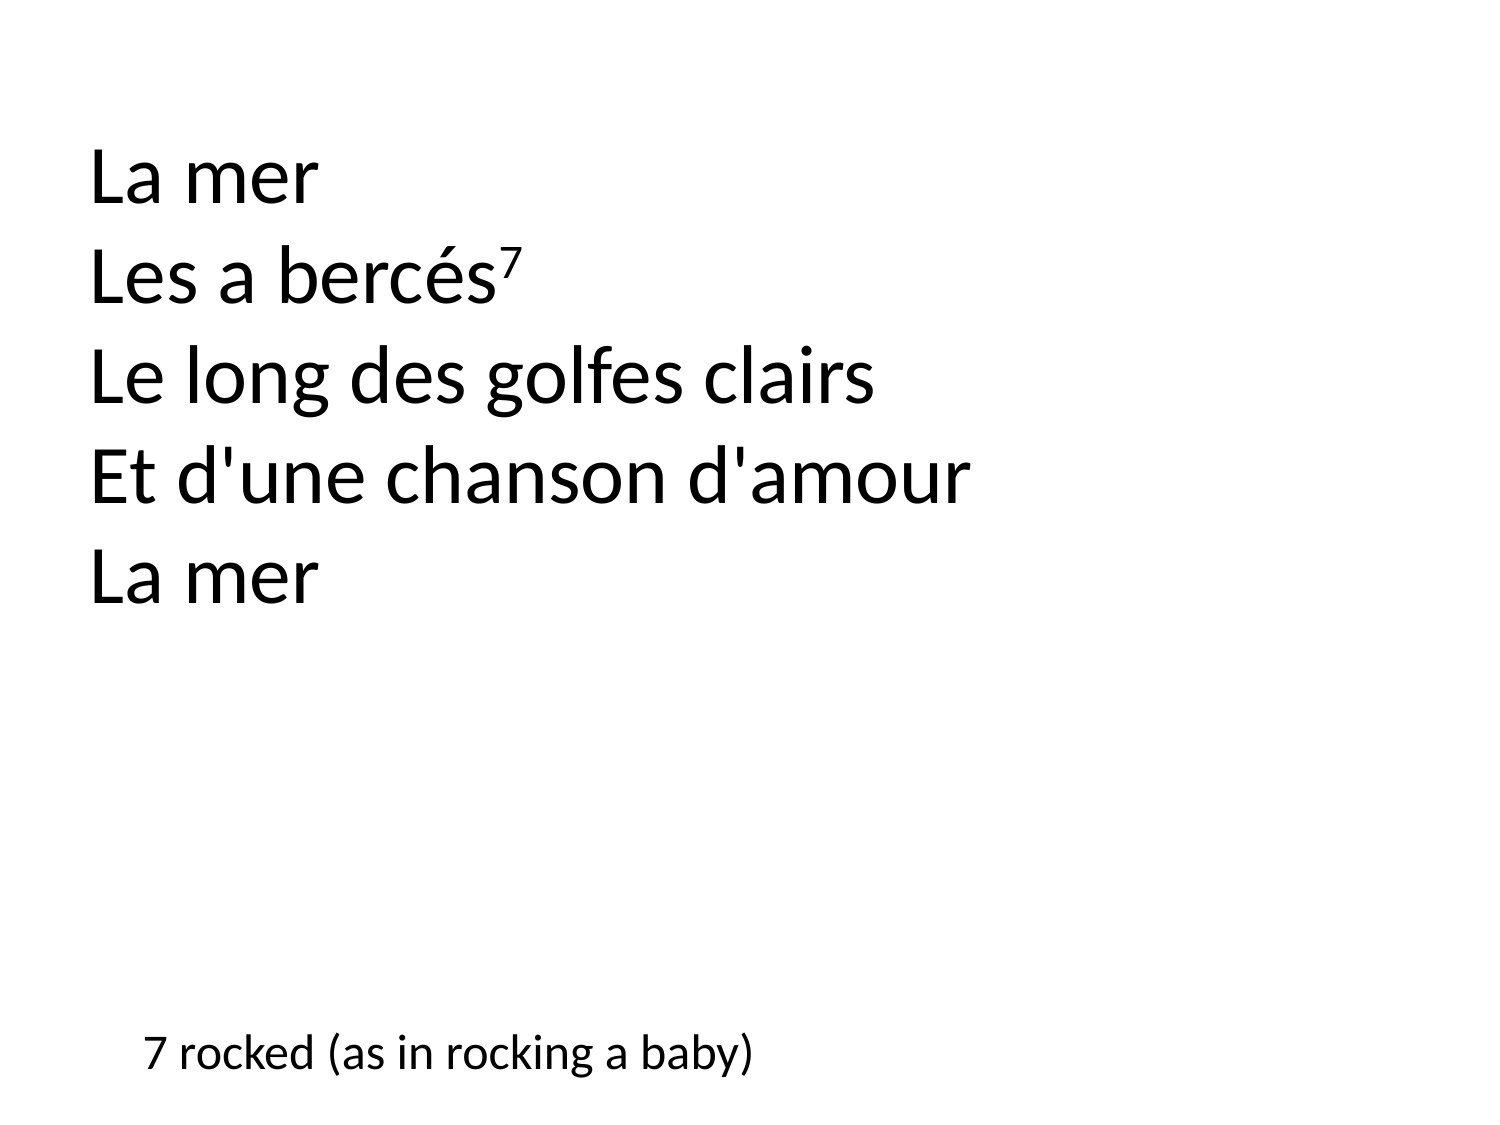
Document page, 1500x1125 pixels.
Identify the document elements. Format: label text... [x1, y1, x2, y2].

text_box La mer Les a bercés7 Le long des golfes clairs Et d'une chanson d'amour La mer [75, 112, 1388, 1028]
text_box 7 rocked (as in rocking a baby) [127, 1012, 770, 1088]
